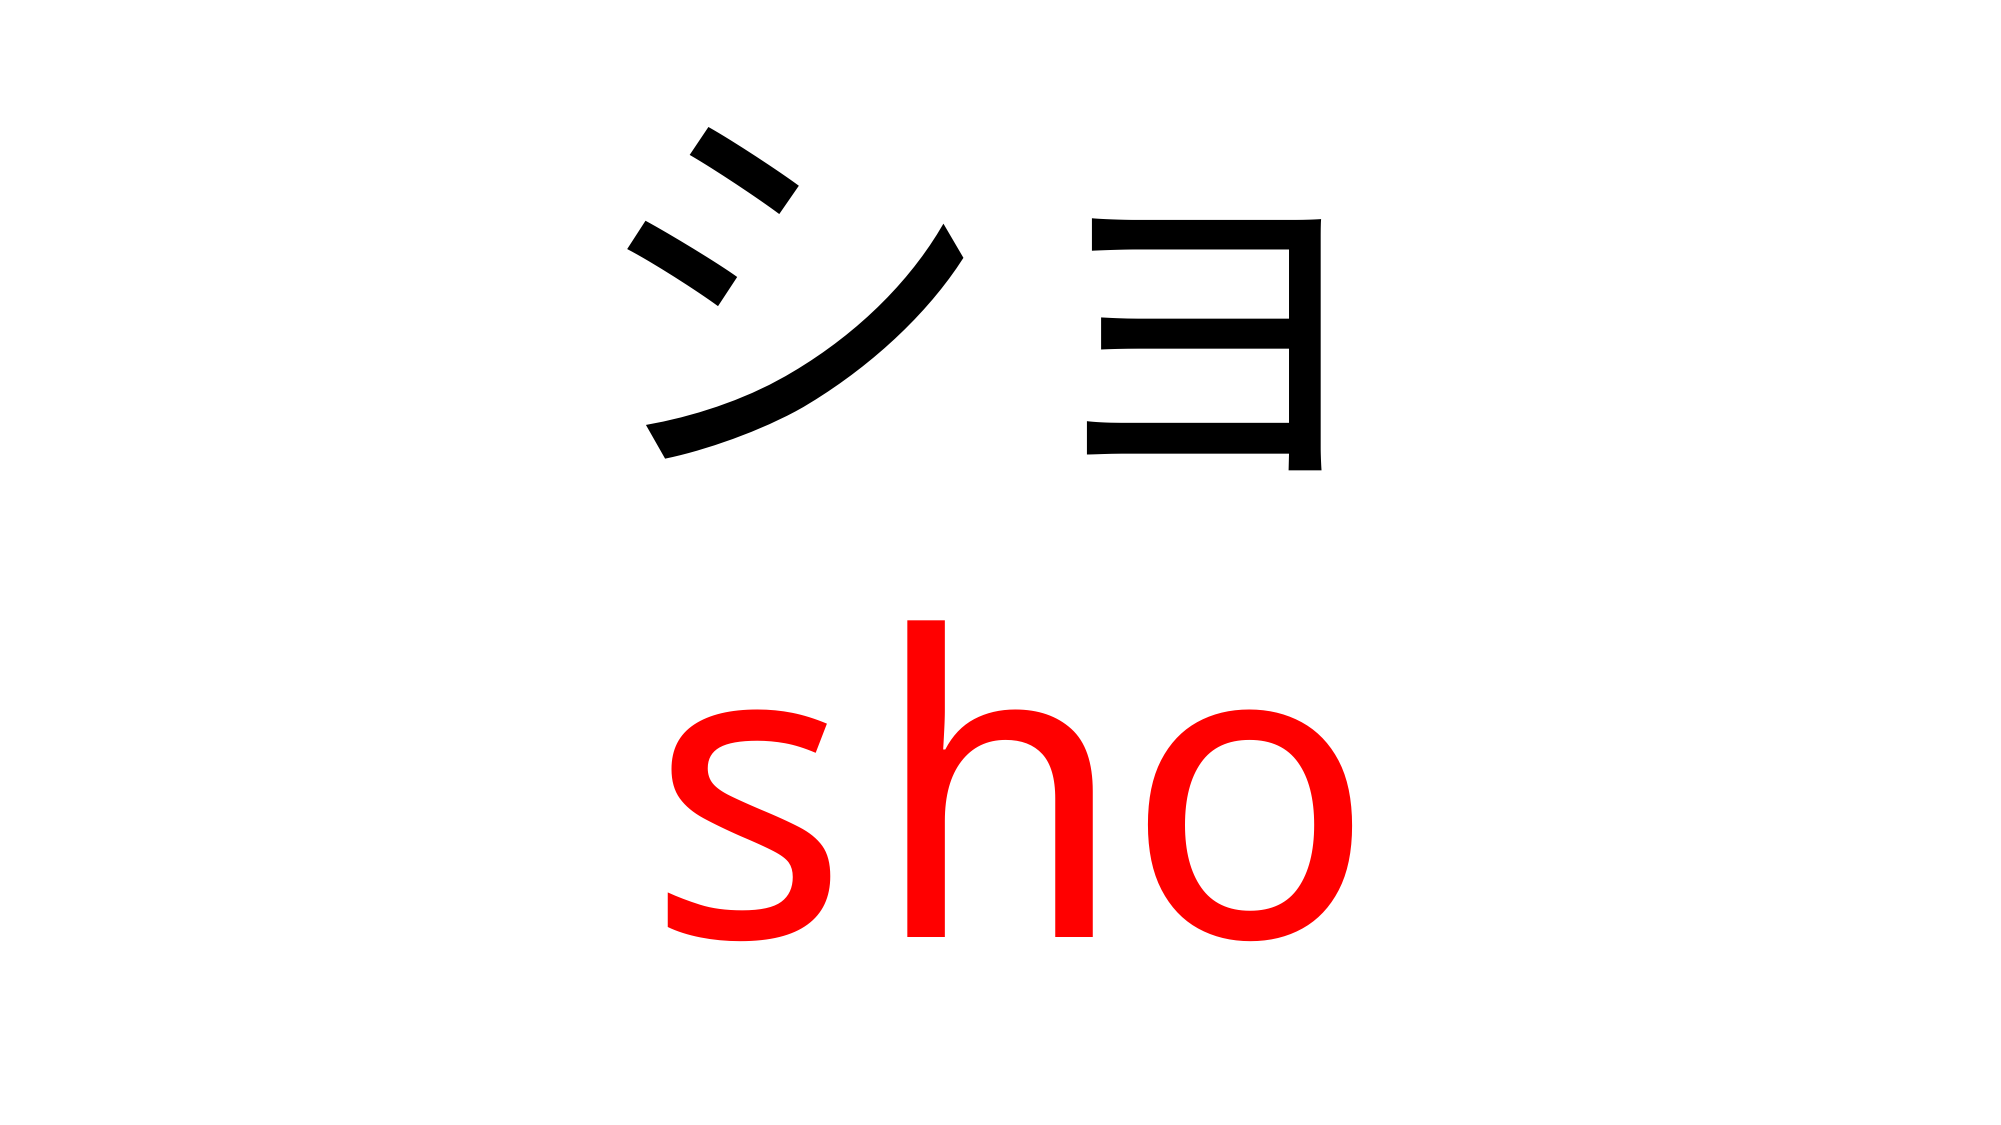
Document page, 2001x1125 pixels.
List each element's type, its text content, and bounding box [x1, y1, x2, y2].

text_box sho [249, 562, 1750, 1036]
title ショ [249, 71, 1750, 545]
